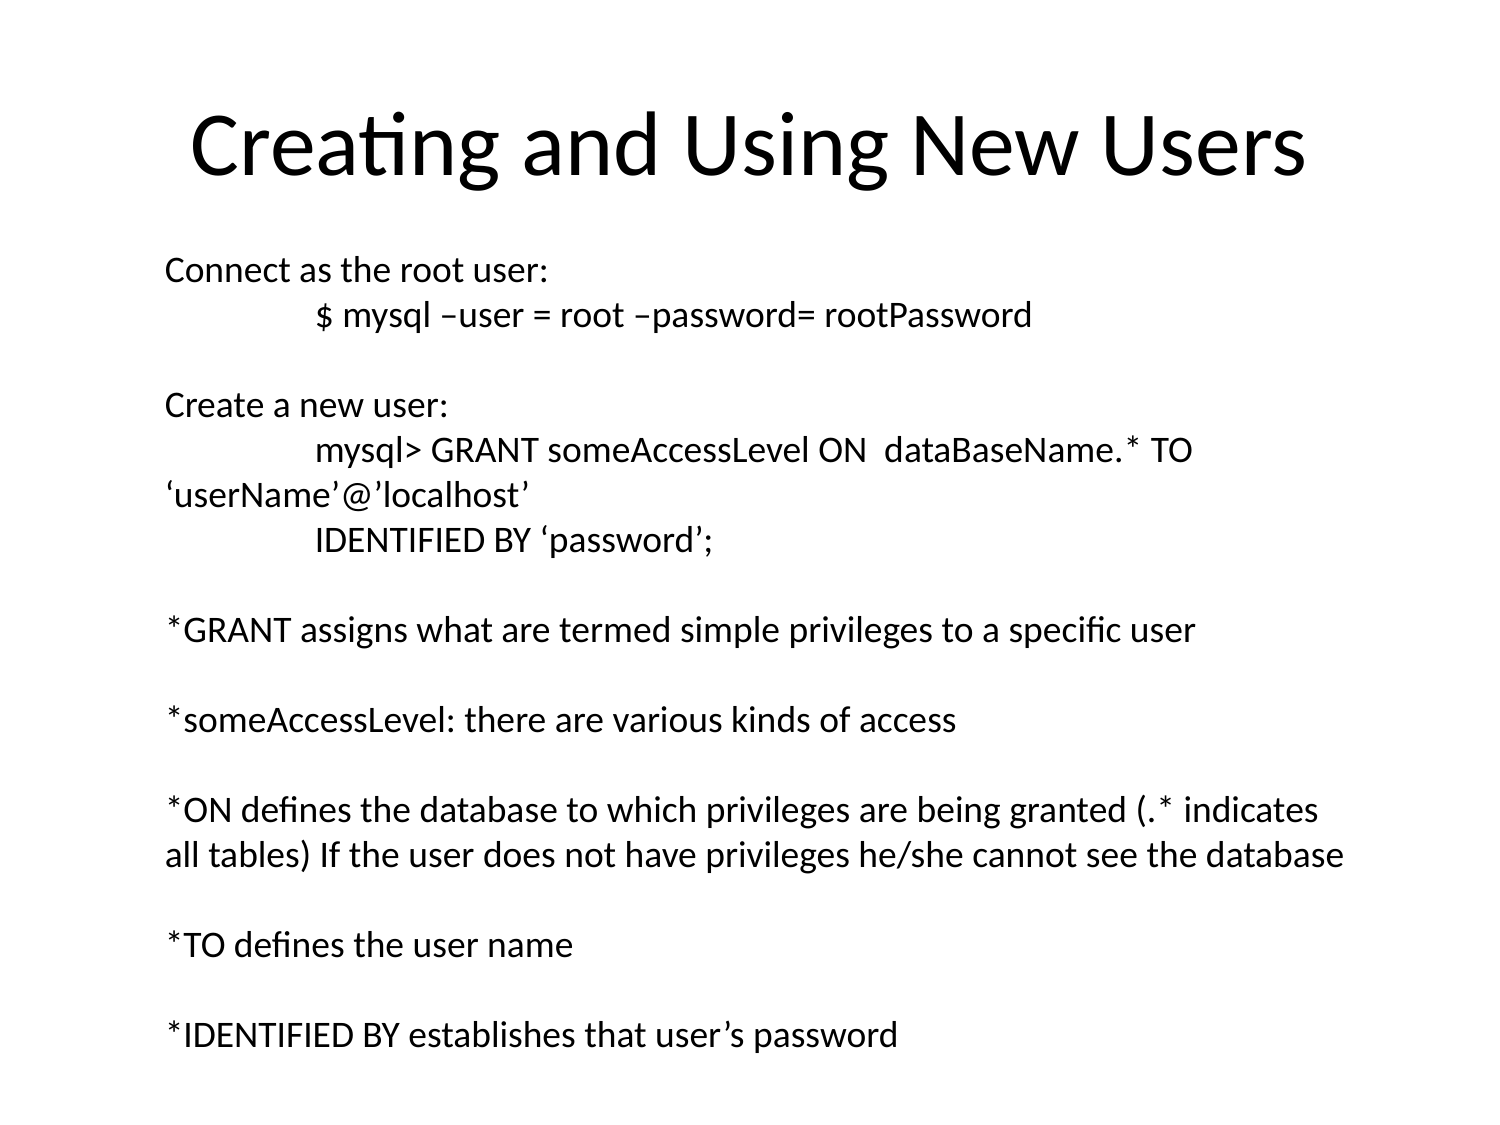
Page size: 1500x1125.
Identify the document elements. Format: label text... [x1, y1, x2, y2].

title Creating and Using New Users [75, 45, 1425, 233]
text_box Connect as the root user: $ mysql –user = root –password= rootPassword Create a new user: mysql> GRANT someAccessLevel ON dataBaseName.* TO ‘userName’@’localhost’ IDENTIFIED BY ‘password’; *GRANT assigns what are termed simple privileges to a specific user *someAccessLevel: there are various kinds of access *ON defines the database to which privileges are being granted (.* indicates all tables) If the user does not have privileges he/she cannot see the database *TO defines the user name *IDENTIFIED BY establishes that user’s password [150, 237, 1375, 1063]
